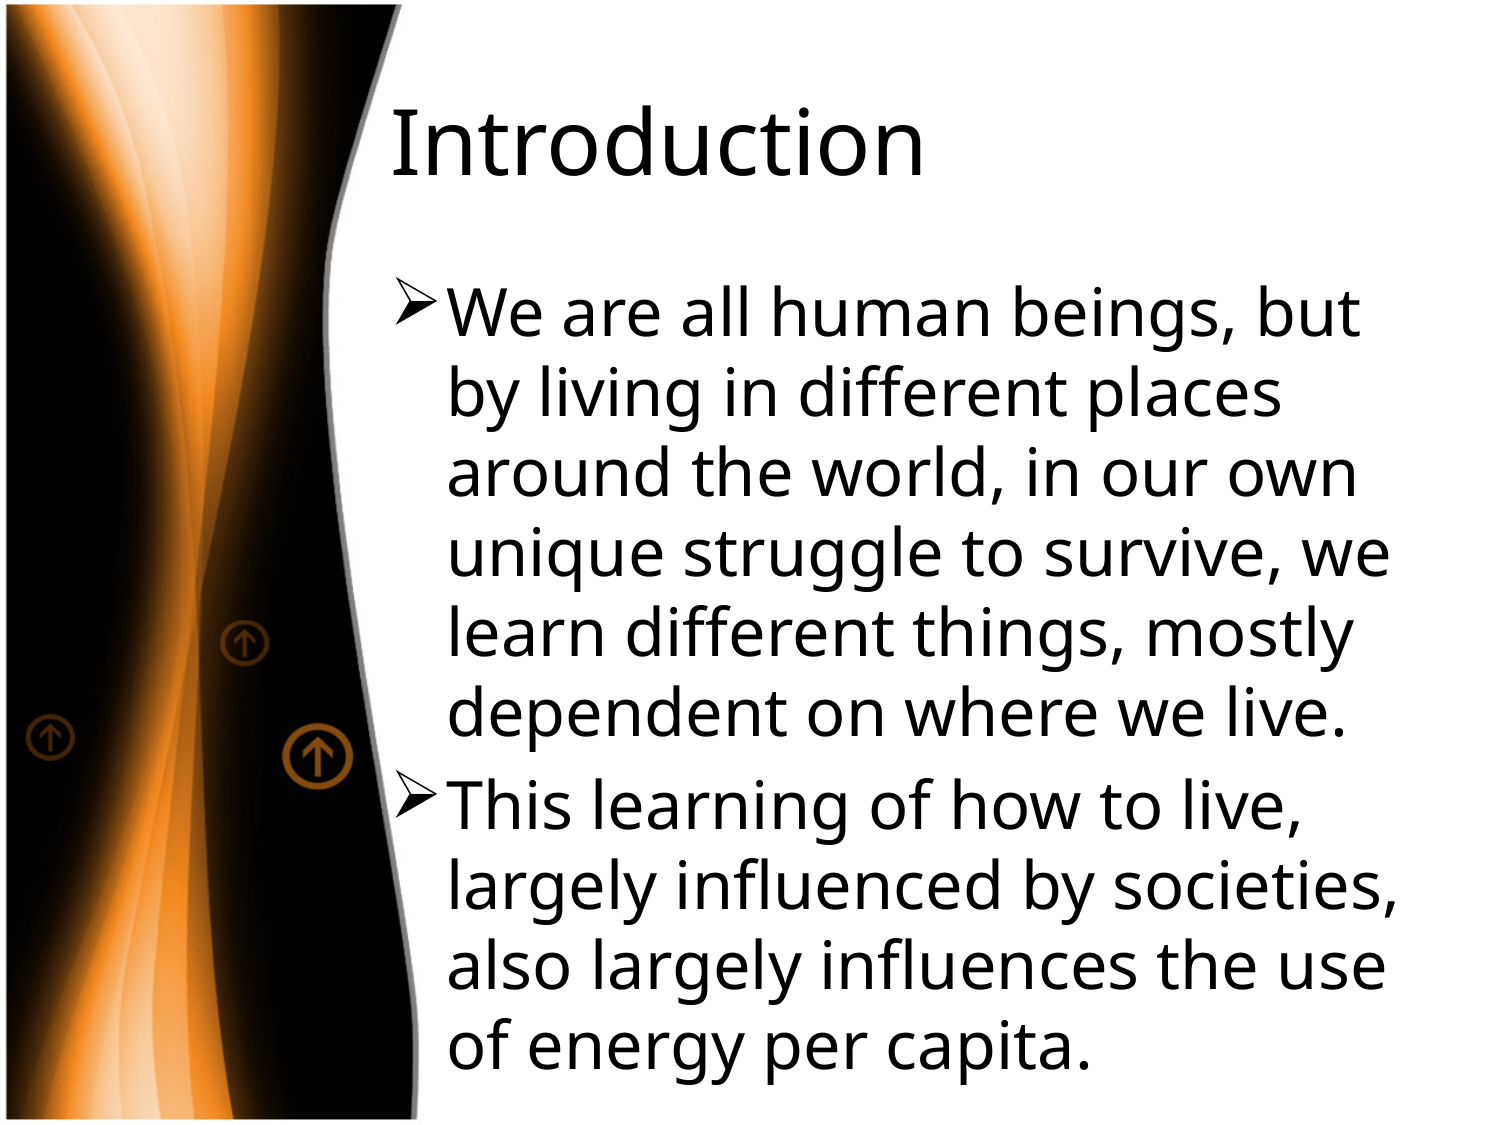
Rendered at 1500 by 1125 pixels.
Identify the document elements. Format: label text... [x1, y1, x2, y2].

picture [0, 0, 1500, 1125]
list We are all human beings, but by living in different places around the world, in our own unique struggle to survive, we learn different things, mostly dependent on where we live. This learning of how to live, largely influenced by societies, also largely influences the use of energy per capita. [374, 262, 1426, 1006]
title Introduction [374, 44, 1426, 233]
